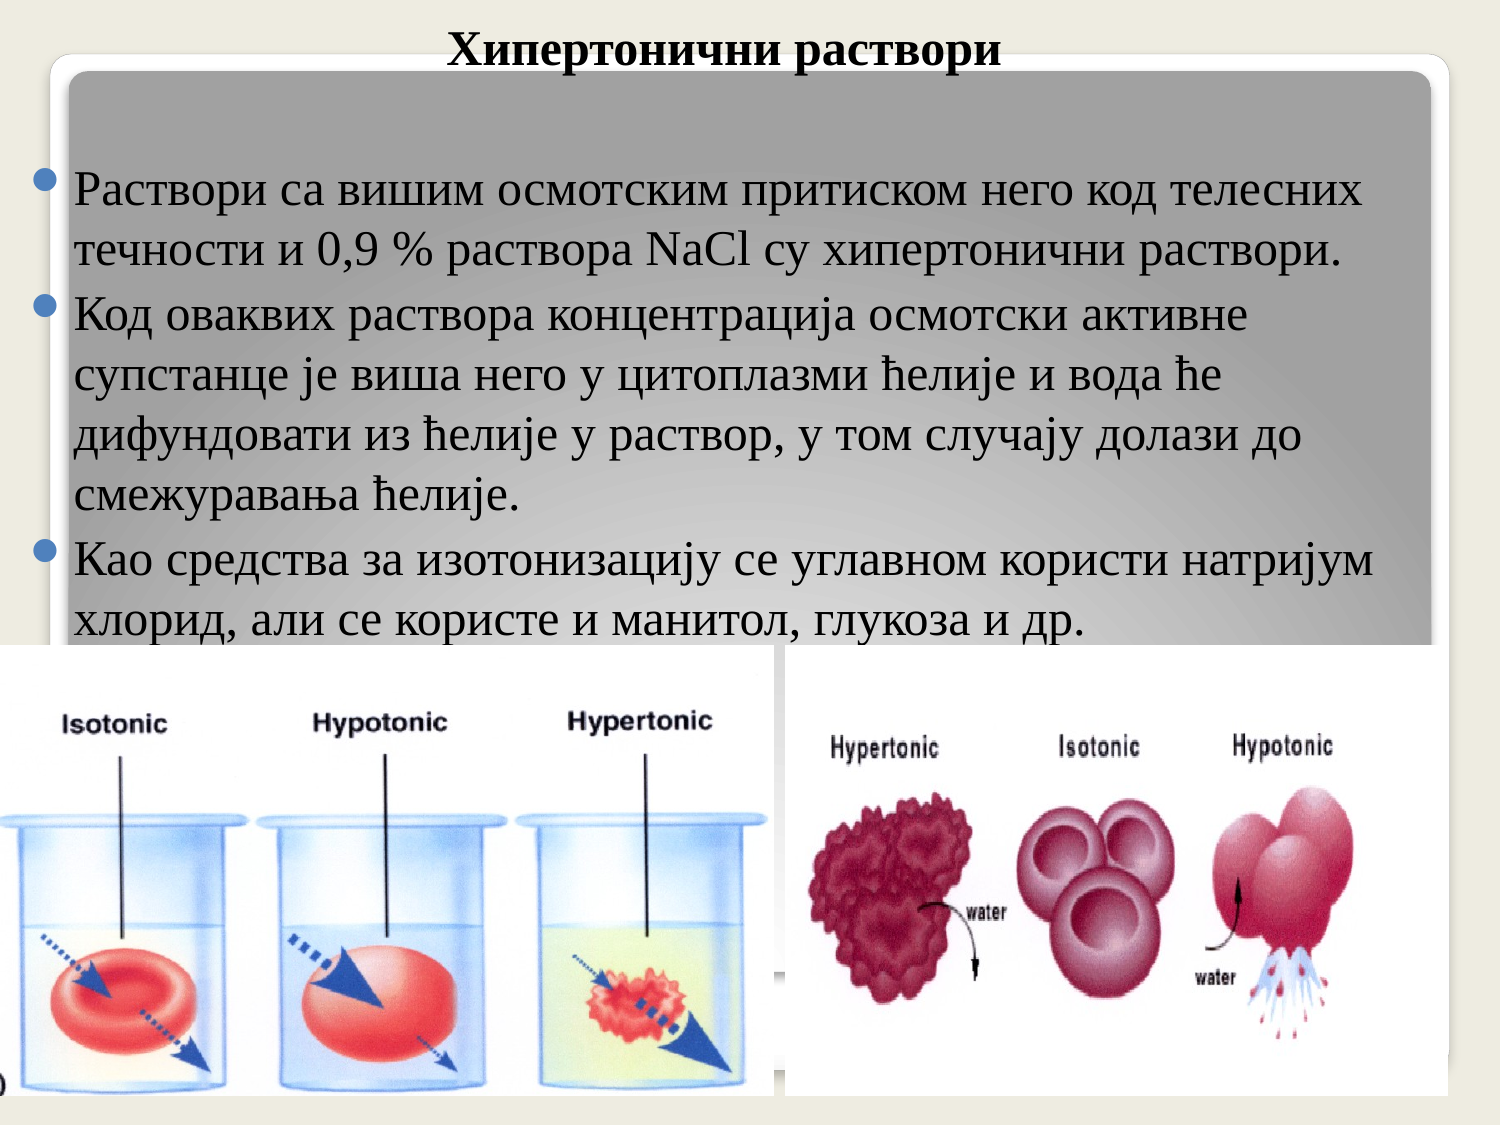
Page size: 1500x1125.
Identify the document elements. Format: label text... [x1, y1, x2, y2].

list Хипертонични раствори Раствори са вишим осмотским притиском него код телесних течности и 0,9 % раствора NaCl су хипертонични раствори. Код оваквих раствора концентрација осмотски активне супстанце је виша него у цитоплазми ћелије и вода ће дифундовати из ћелије у раствор, у том случају долази до смежуравања ћелије. Као средства за изотонизацију се углавном користи натријум хлорид, али се користе и манитол, глукоза и др. [0, 0, 1434, 647]
picture [0, 644, 774, 1096]
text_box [785, 644, 1448, 1096]
